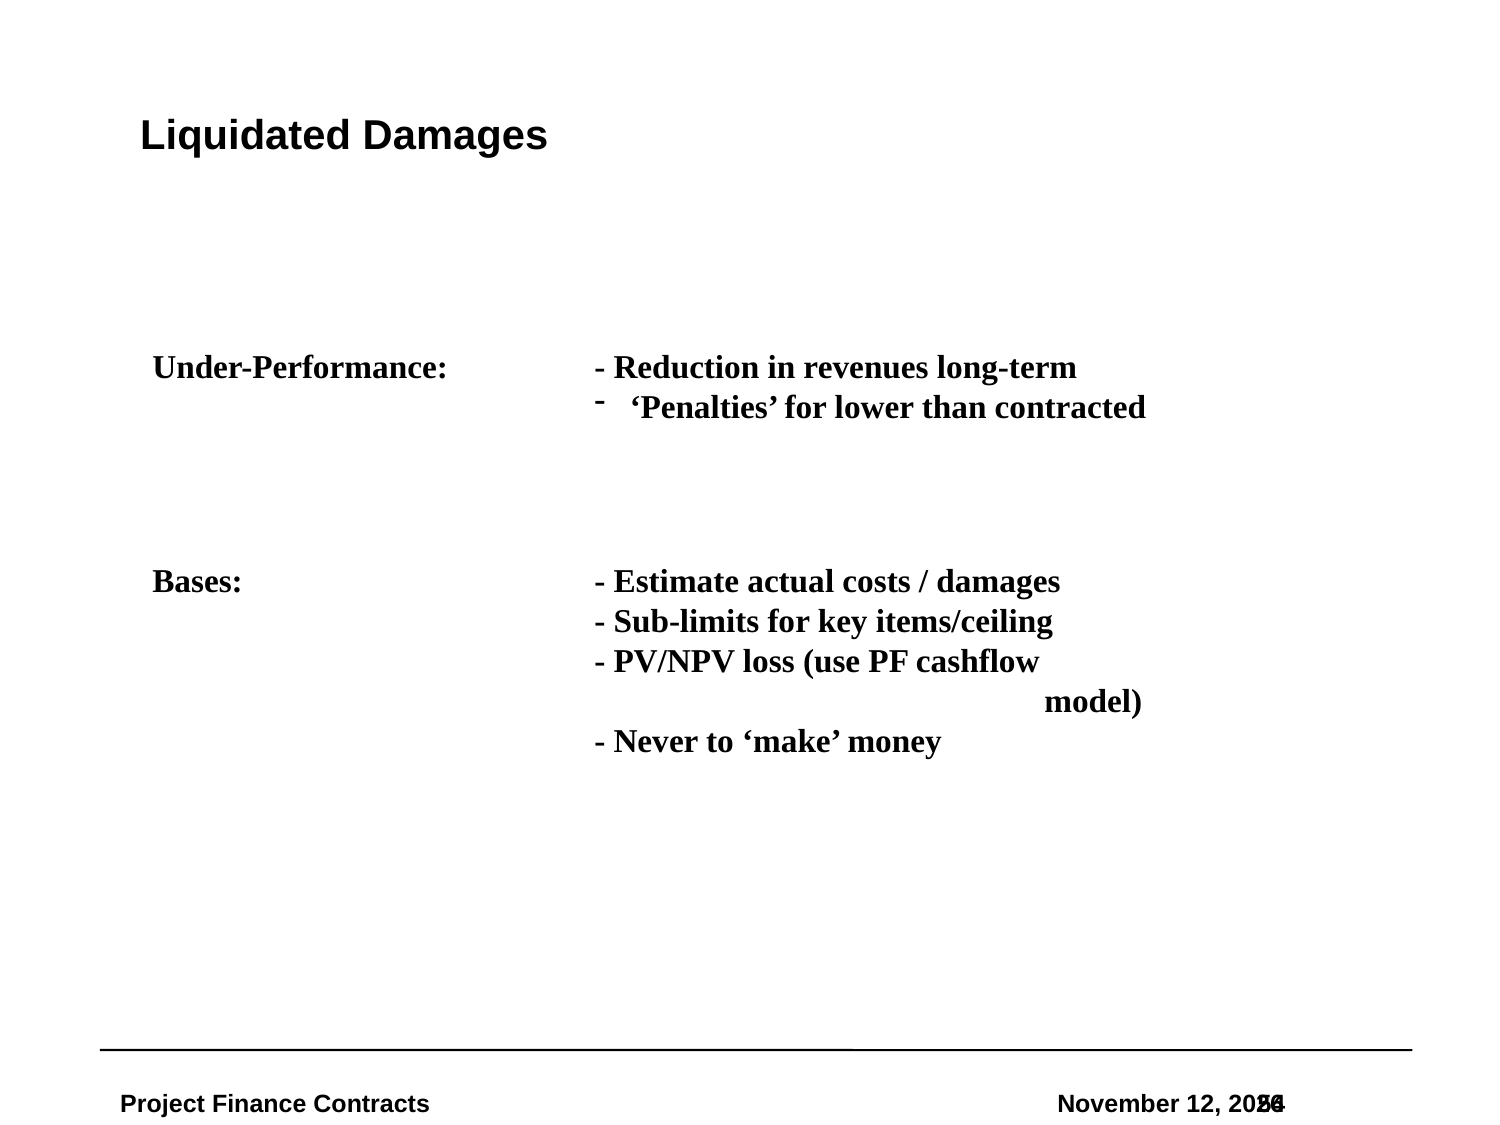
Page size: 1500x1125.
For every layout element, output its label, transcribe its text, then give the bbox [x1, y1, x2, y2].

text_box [137, 337, 1438, 668]
title Liquidated Damages [124, 99, 1288, 226]
